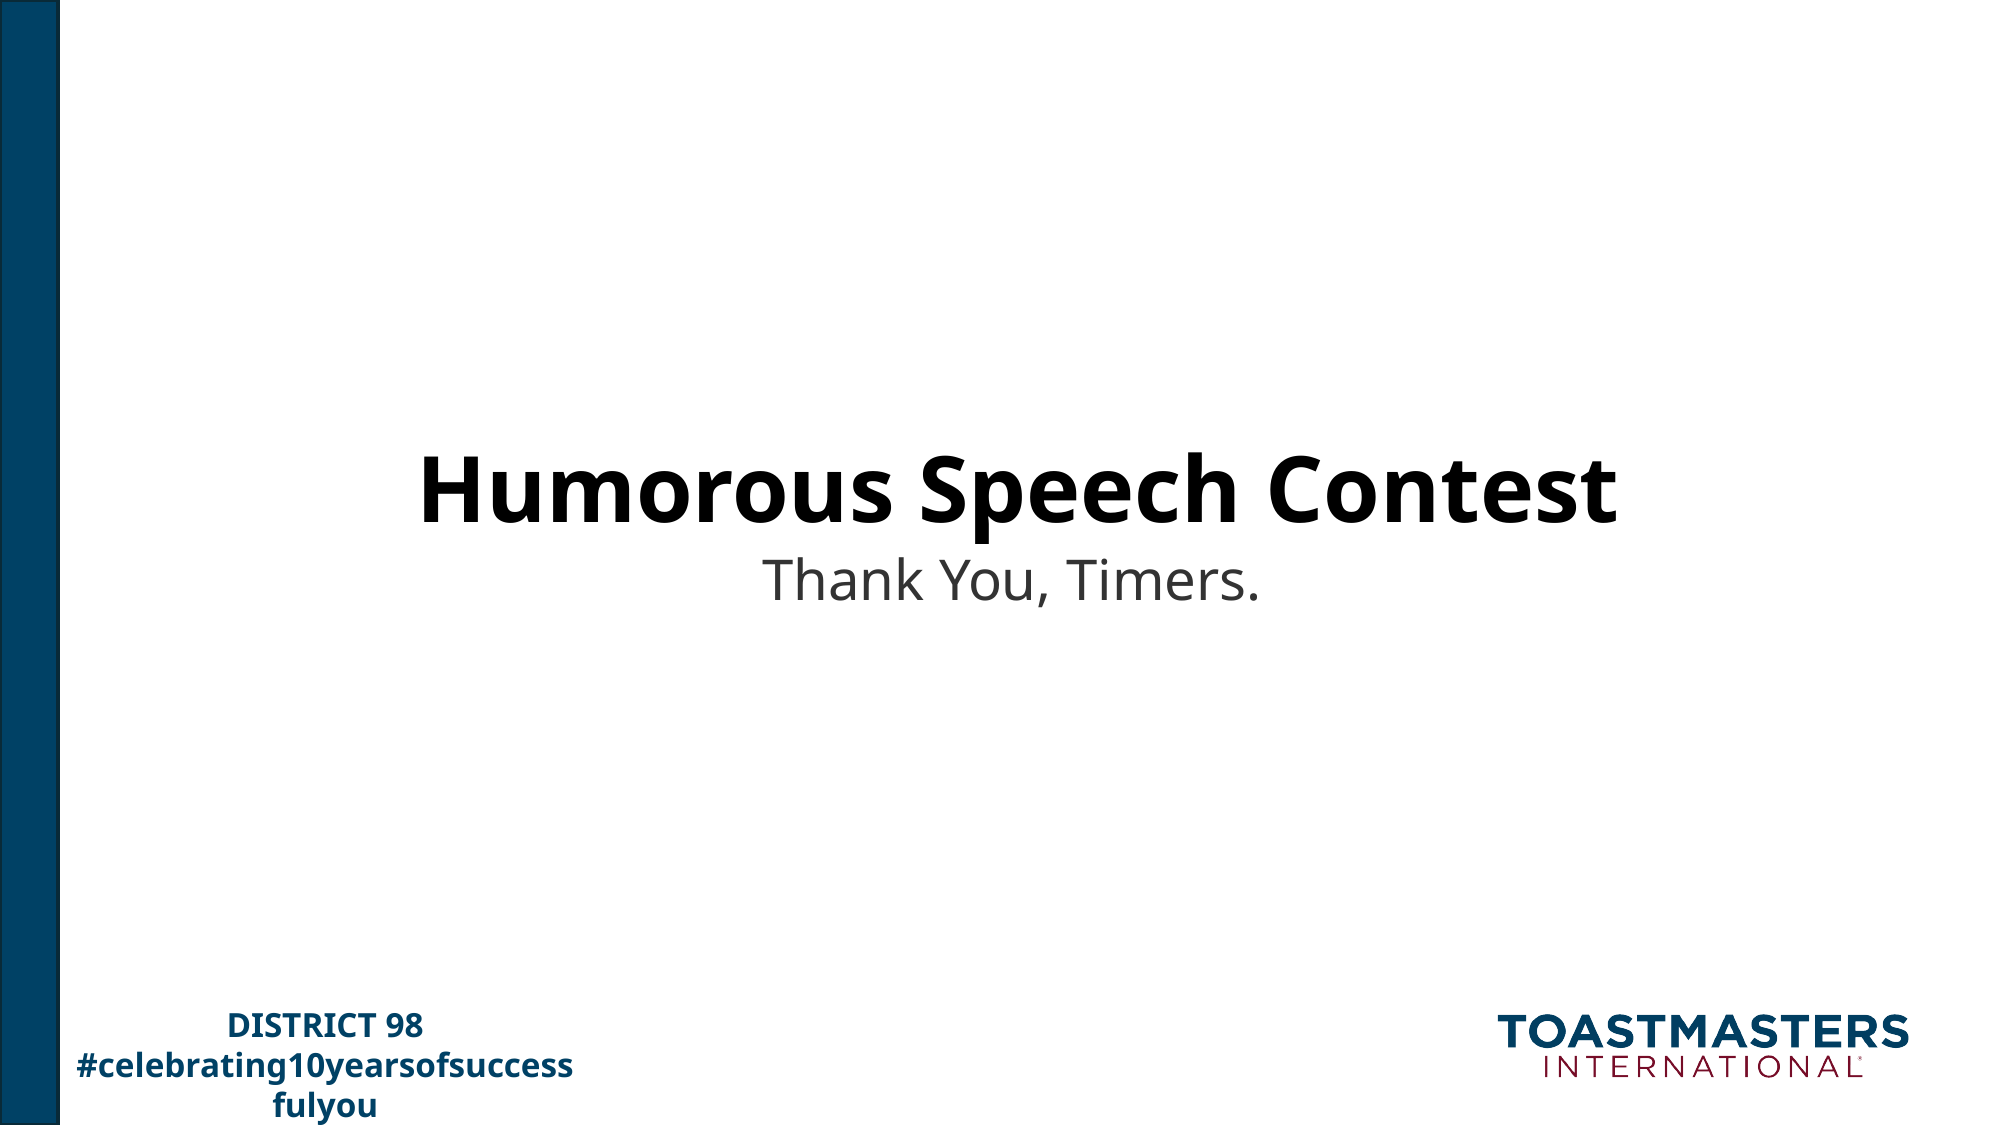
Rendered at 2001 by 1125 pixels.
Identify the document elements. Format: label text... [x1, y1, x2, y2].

text_box DISTRICT 98 #celebrating10yearsofsuccessfulyou [57, 996, 593, 1125]
title Humorous Speech Contest [114, 408, 1921, 578]
picture [1383, 631, 2000, 1125]
text_box Thank You, Timers. [760, 541, 1353, 612]
text_box [0, 0, 60, 1125]
